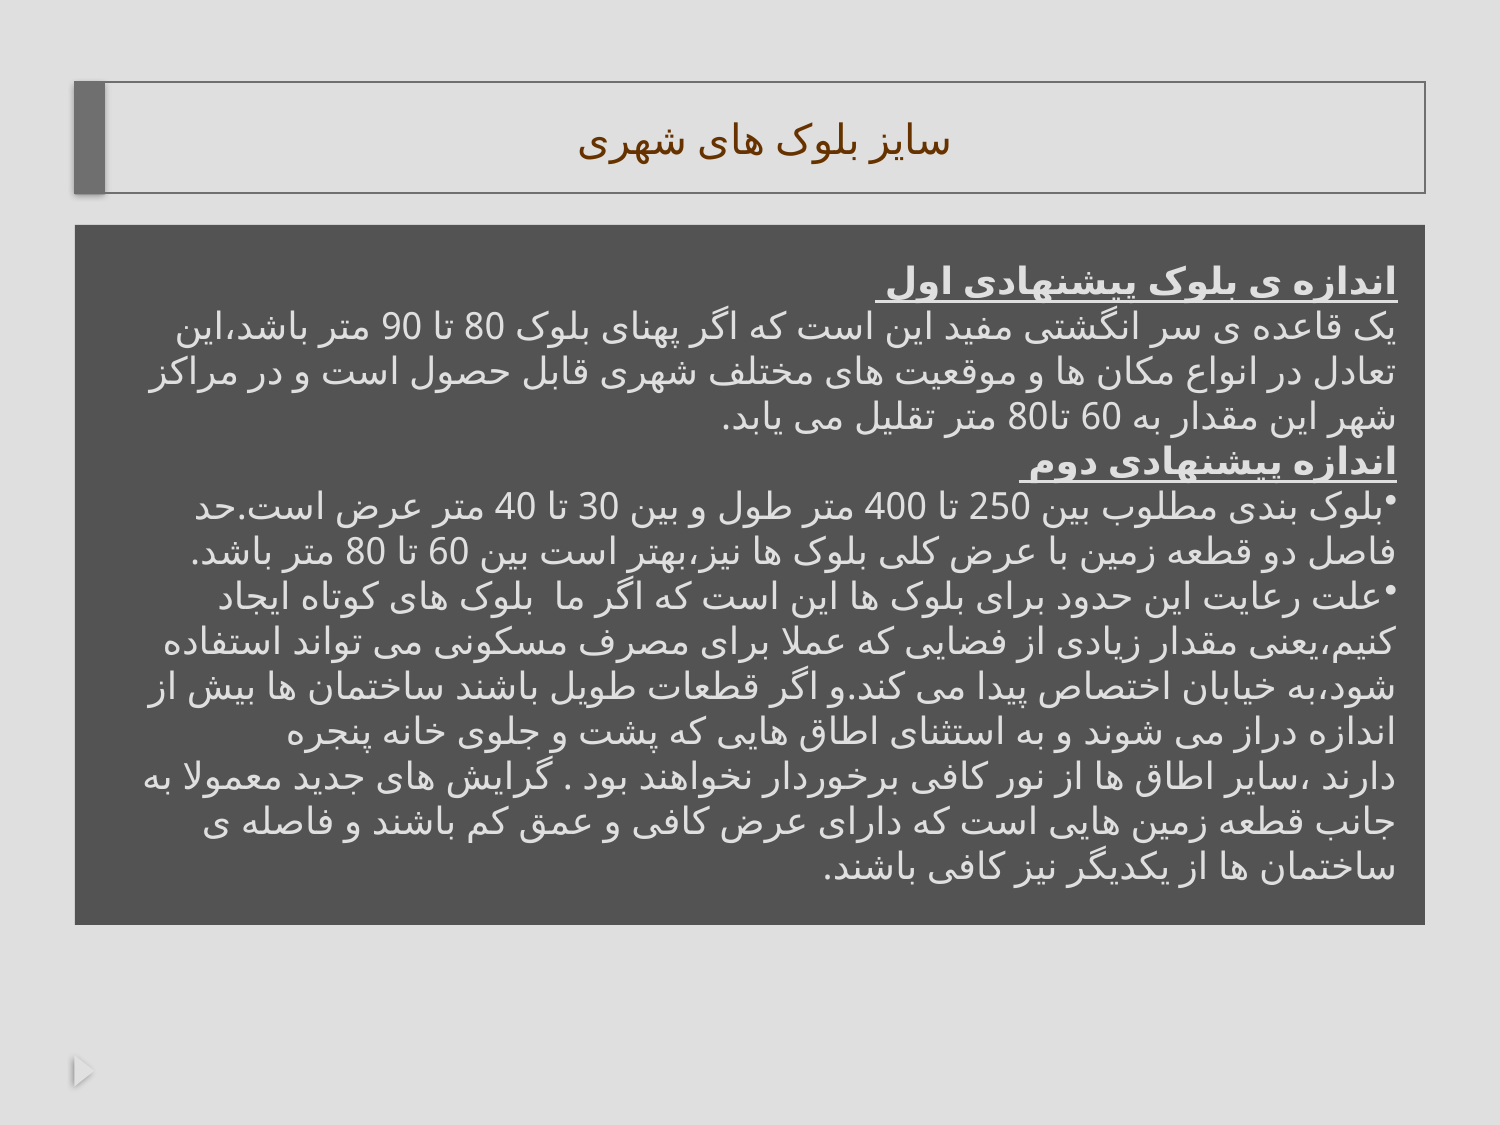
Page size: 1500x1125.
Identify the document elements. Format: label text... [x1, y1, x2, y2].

text_box اندازه ی بلوک پیشنهادی اول یک قاعده ی سر انگشتی مفید این است که اگر پهنای بلوک 80 تا 90 متر باشد،این تعادل در انواع مکان ها و موقعیت های مختلف شهری قابل حصول است و در مراکز شهر این مقدار به 60 تا80 متر تقلیل می یابد. اندازه پیشنهادی دوم بلوک بندی مطلوب بین 250 تا 400 متر طول و بین 30 تا 40 متر عرض است.حد فاصل دو قطعه زمین با عرض کلی بلوک ها نیز،بهتر است بین 60 تا 80 متر باشد. علت رعایت این حدود برای بلوک ها این است که اگر ما بلوک های کوتاه ایجاد کنیم،یعنی مقدار زیادی از فضایی که عملا برای مصرف مسکونی می تواند استفاده شود،به خیابان اختصاص پیدا می کند.و اگر قطعات طویل باشند ساختمان ها بیش از اندازه دراز می شوند و به استثنای اطاق هایی که پشت و جلوی خانه پنجره دارند ،سایر اطاق ها از نور کافی برخوردار نخواهند بود . گرایش های جدید معمولا به جانب قطعه زمین هایی است که دارای عرض کافی و عمق کم باشند و فاصله ی ساختمان ها از یکدیگر نیز کافی باشند. [124, 249, 1413, 895]
text_box سایز بلوک های شهری [74, 82, 1425, 193]
text_box [73, 223, 1427, 927]
